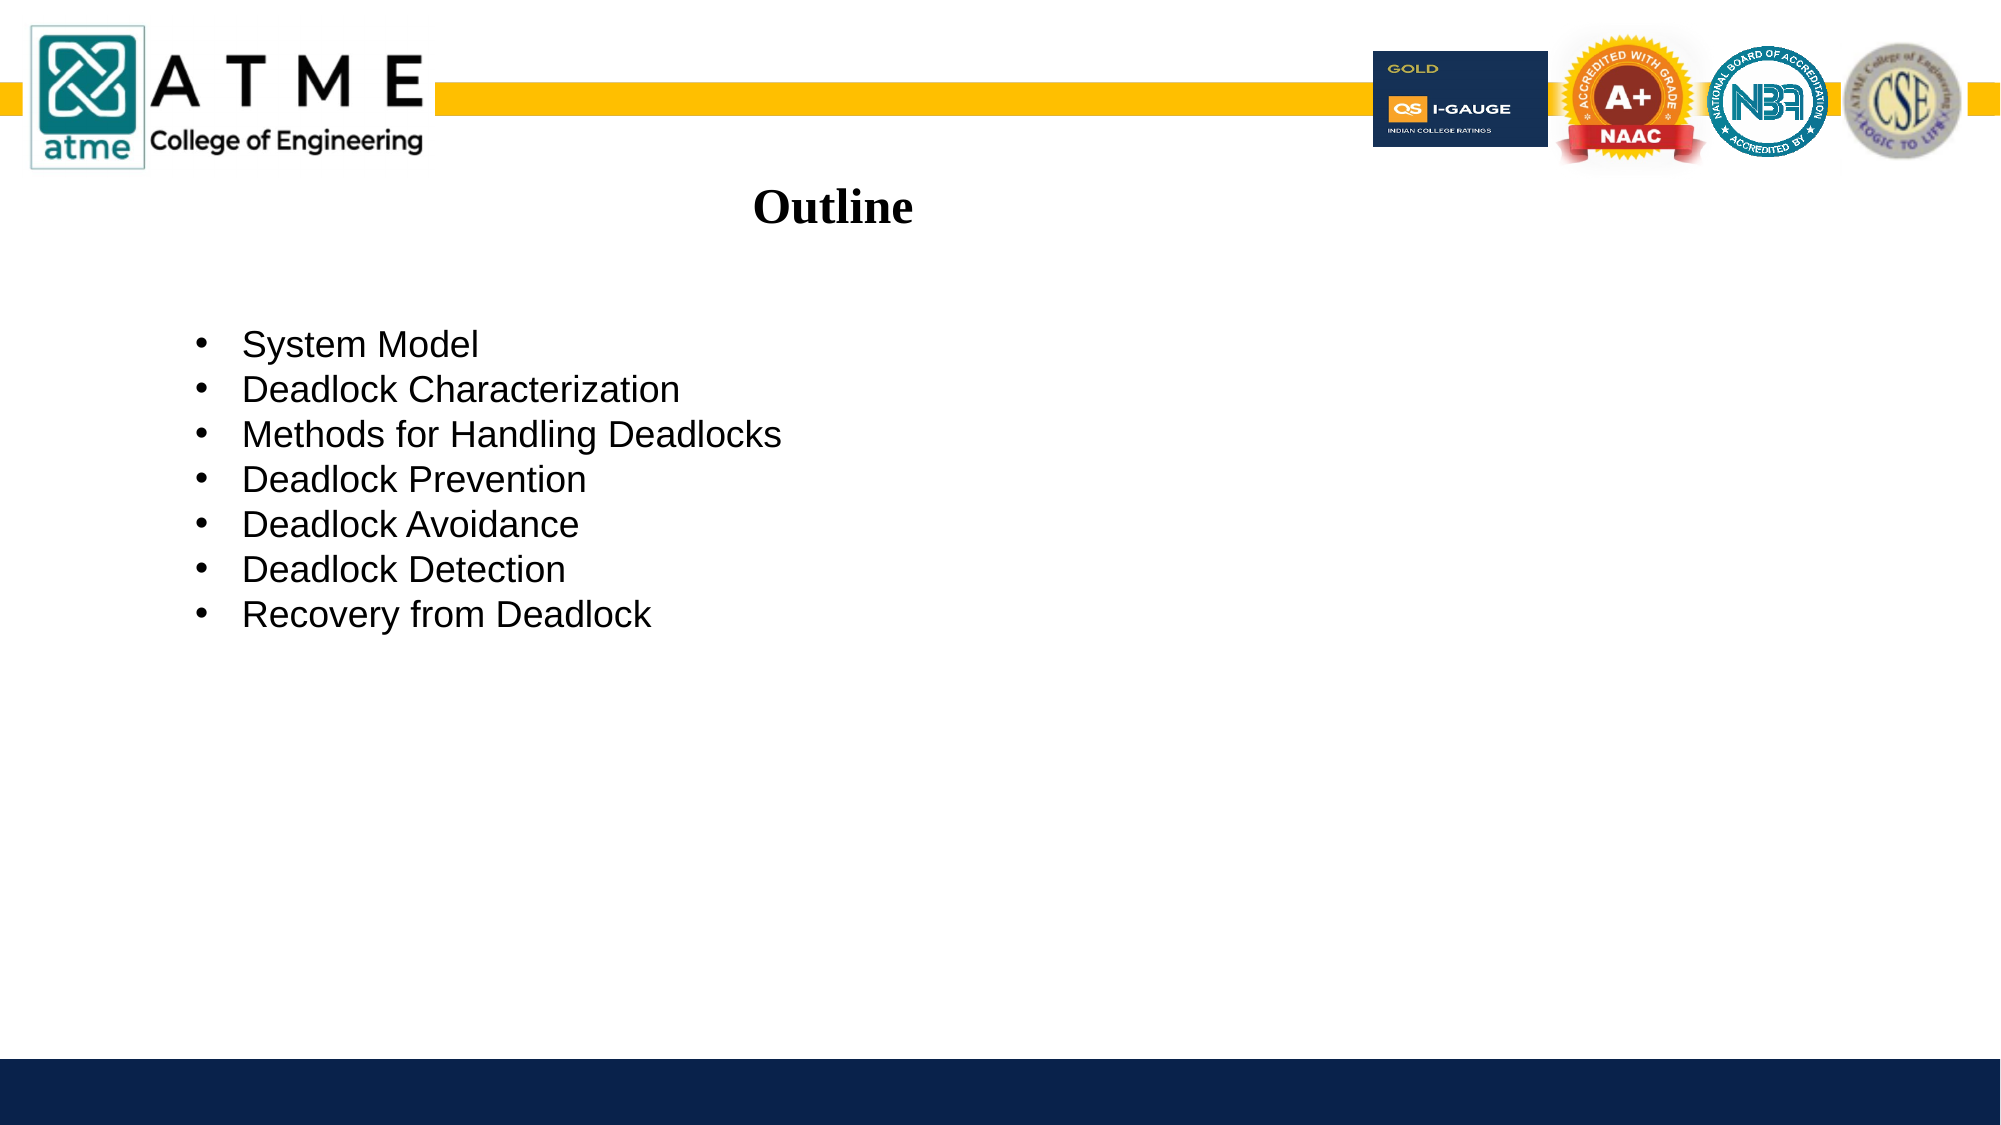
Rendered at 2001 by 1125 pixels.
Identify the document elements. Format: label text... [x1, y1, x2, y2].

picture [0, 1059, 2001, 1125]
picture [1840, 26, 1968, 166]
picture [22, 15, 435, 178]
list System Model Deadlock Characterization Methods for Handling Deadlocks Deadlock Prevention Deadlock Avoidance Deadlock Detection Recovery from Deadlock [180, 313, 1425, 1057]
title Outline [737, 166, 2000, 261]
picture [1373, 20, 1828, 166]
